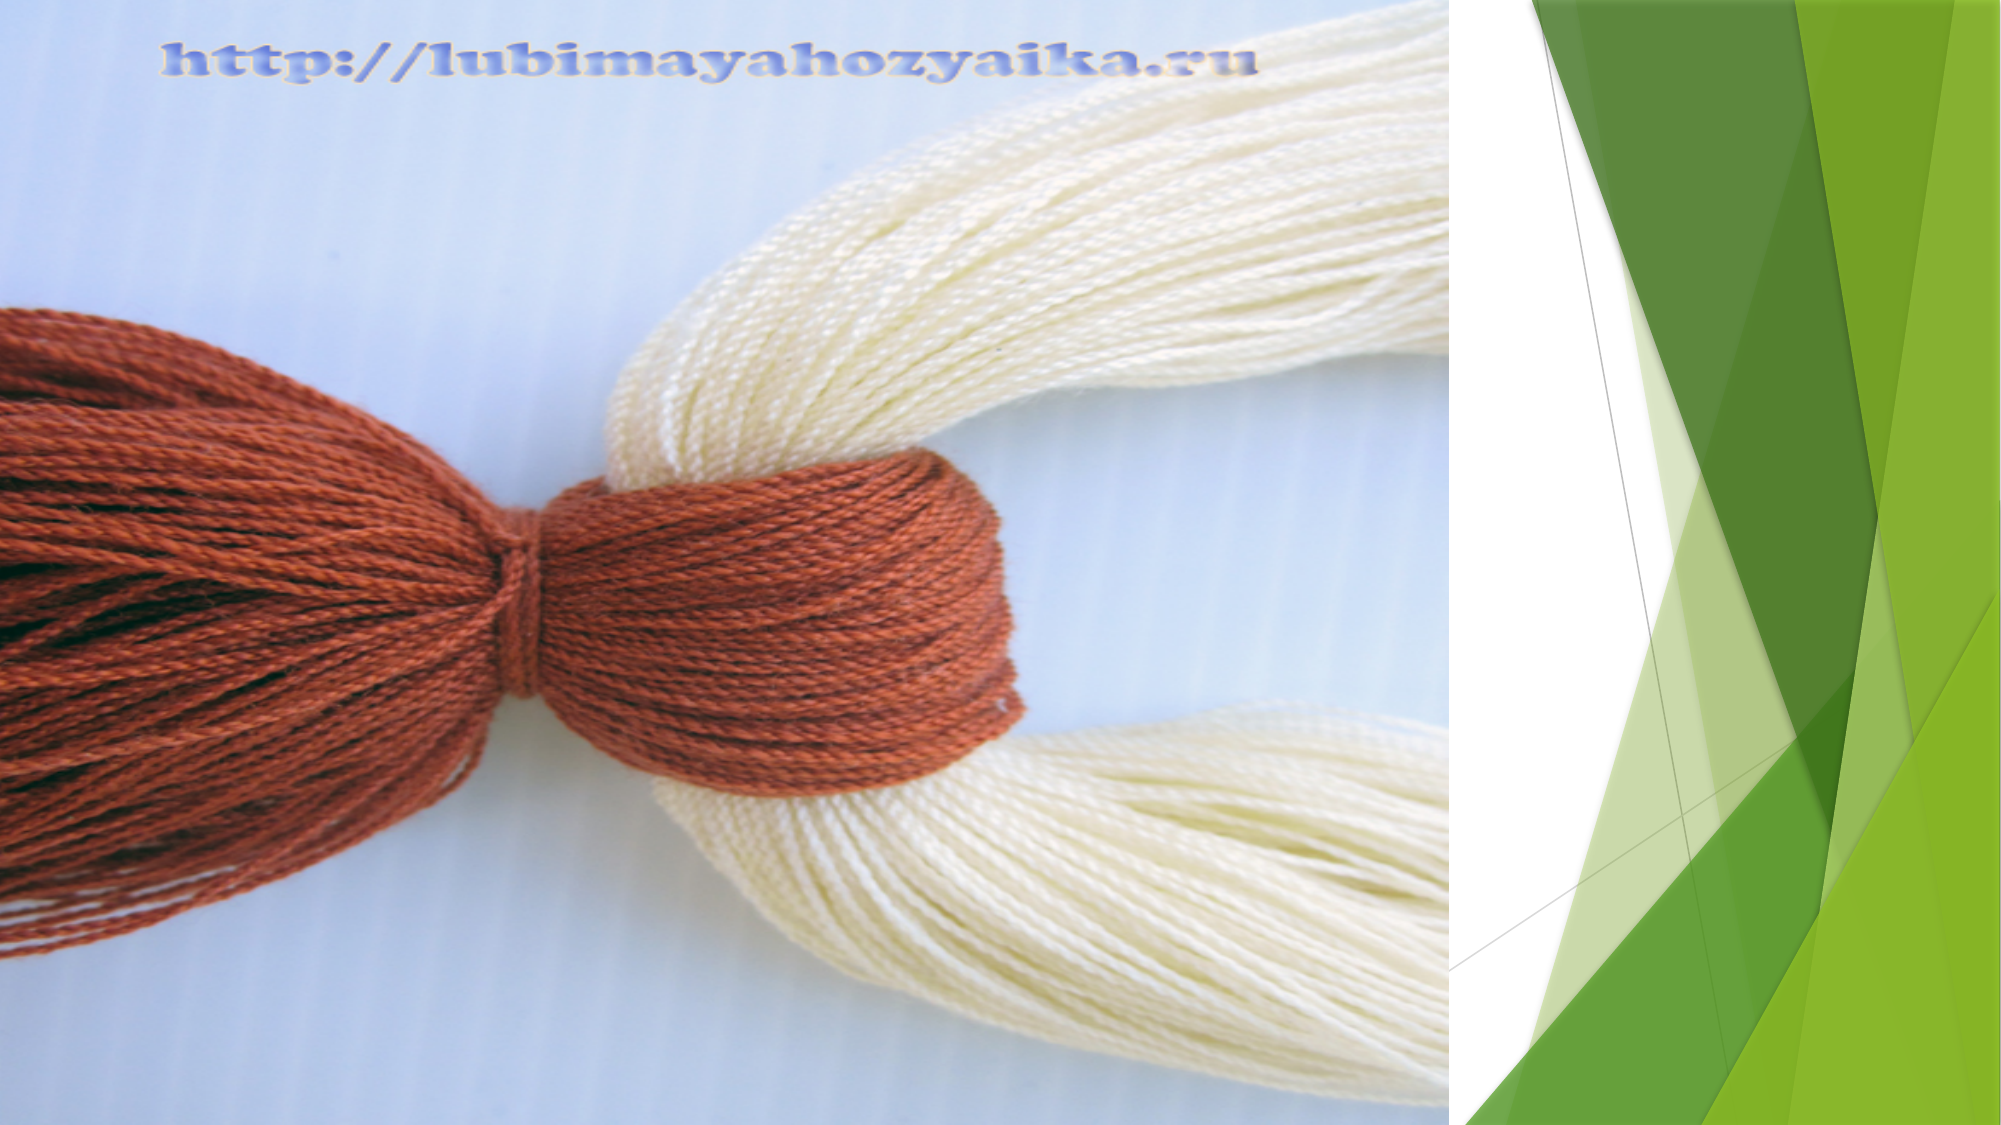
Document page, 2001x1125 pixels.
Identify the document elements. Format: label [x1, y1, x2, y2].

list [0, 0, 1449, 1125]
